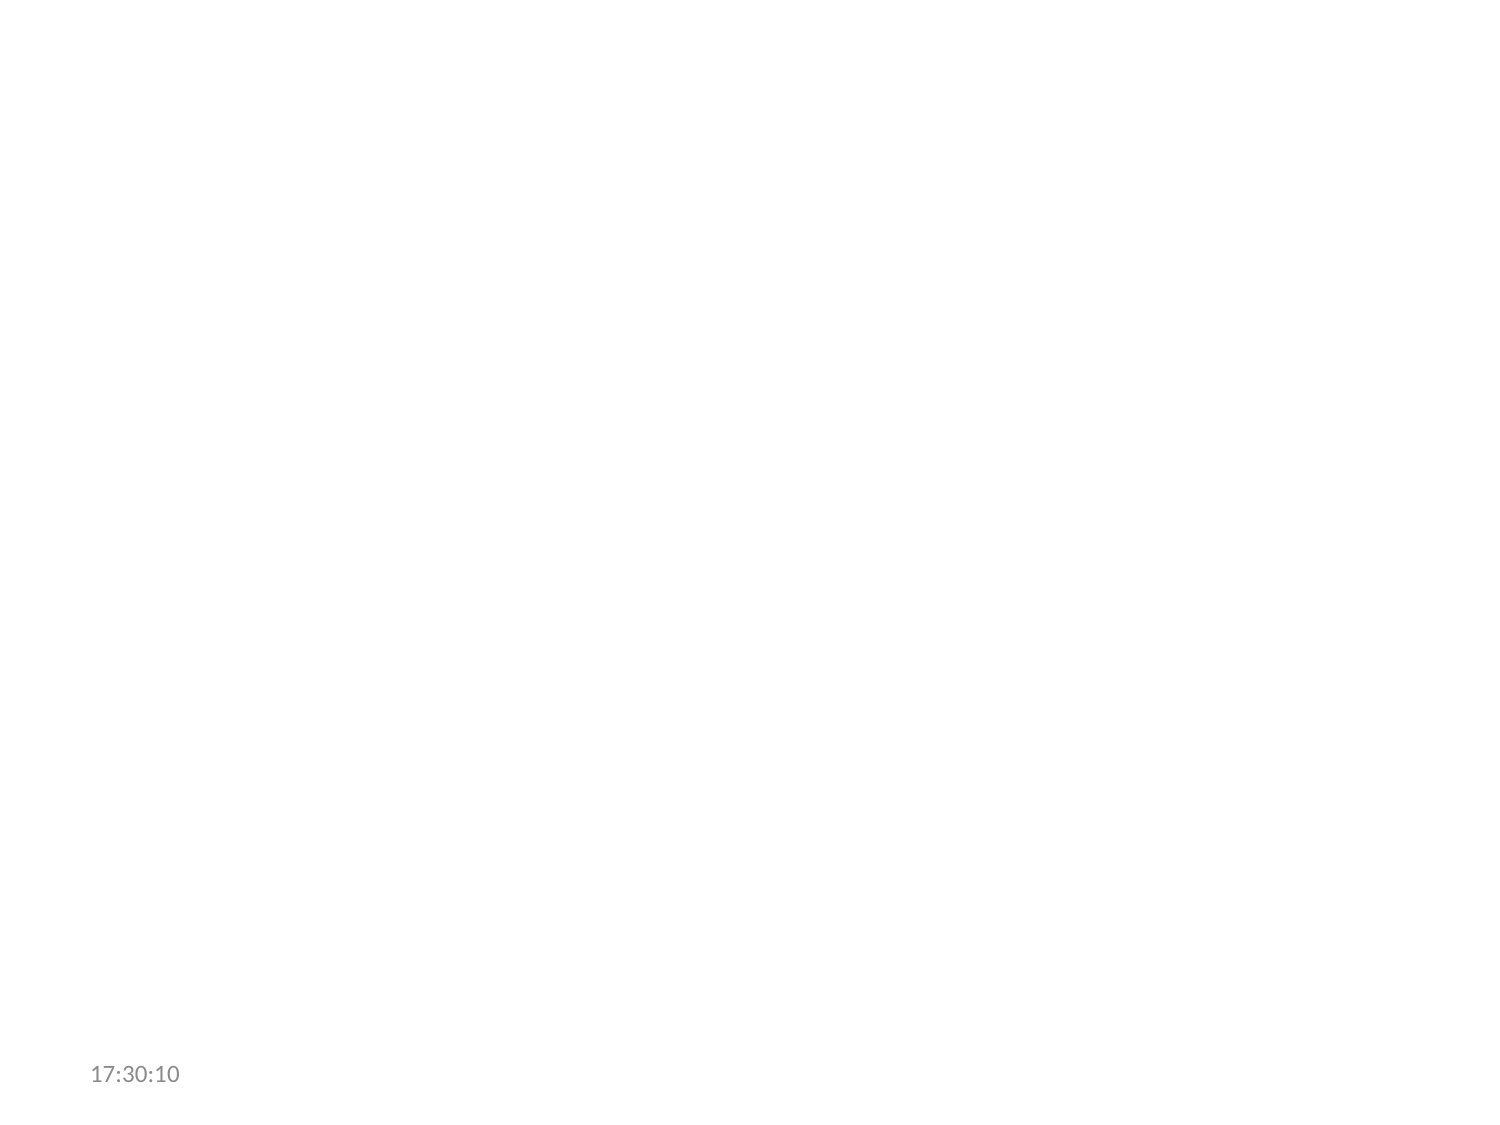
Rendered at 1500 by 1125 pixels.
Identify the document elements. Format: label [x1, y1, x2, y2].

slide_number [75, 1042, 425, 1103]
